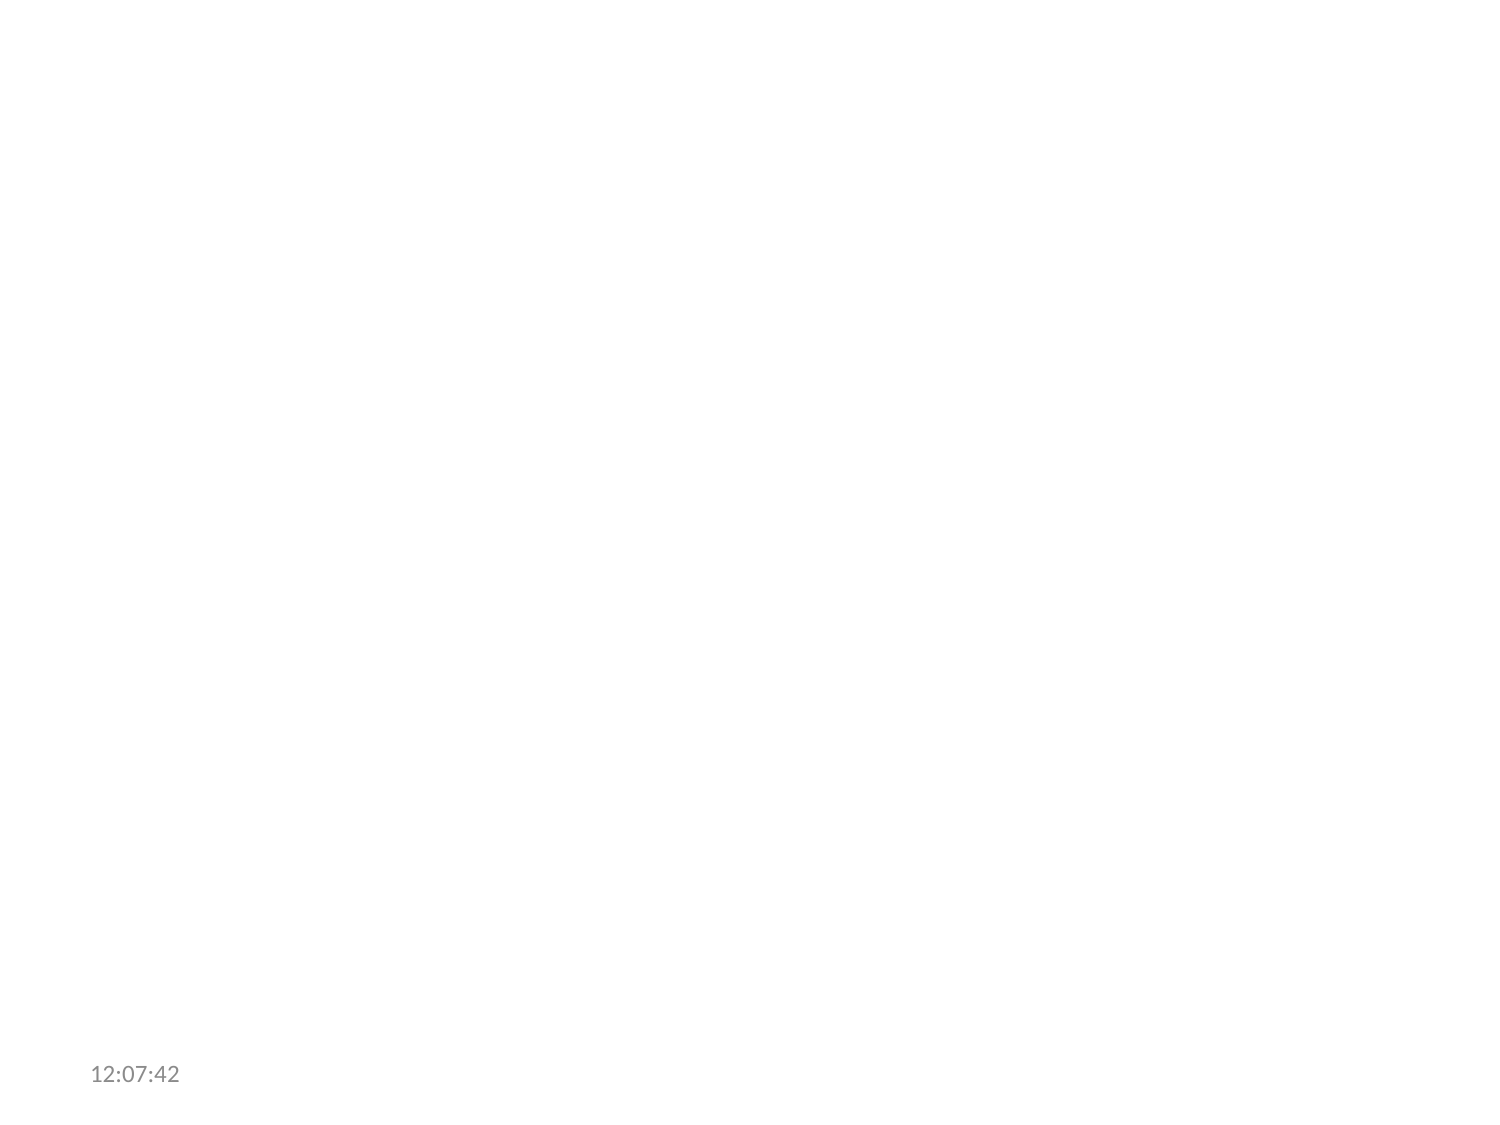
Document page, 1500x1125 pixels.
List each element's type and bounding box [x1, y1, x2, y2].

slide_number [75, 1042, 425, 1103]
